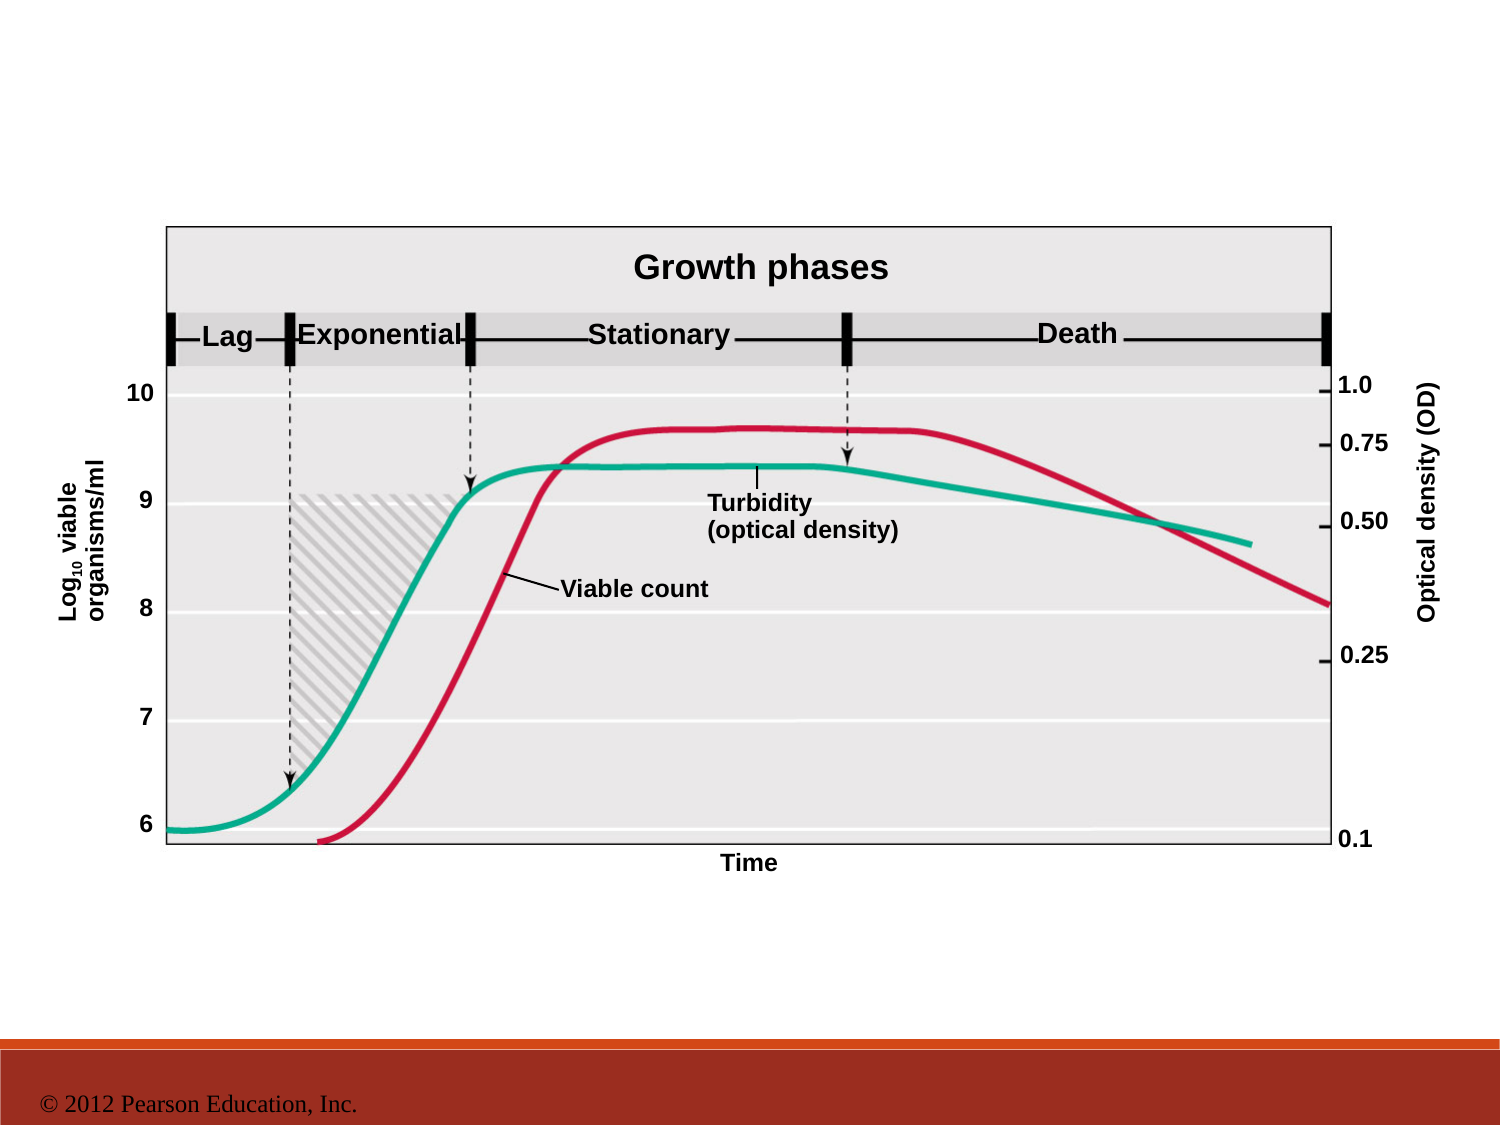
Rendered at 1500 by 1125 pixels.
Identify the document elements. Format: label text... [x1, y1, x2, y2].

text_box © 2012 Pearson Education, Inc. [24, 1083, 400, 1121]
picture [48, 218, 1452, 880]
